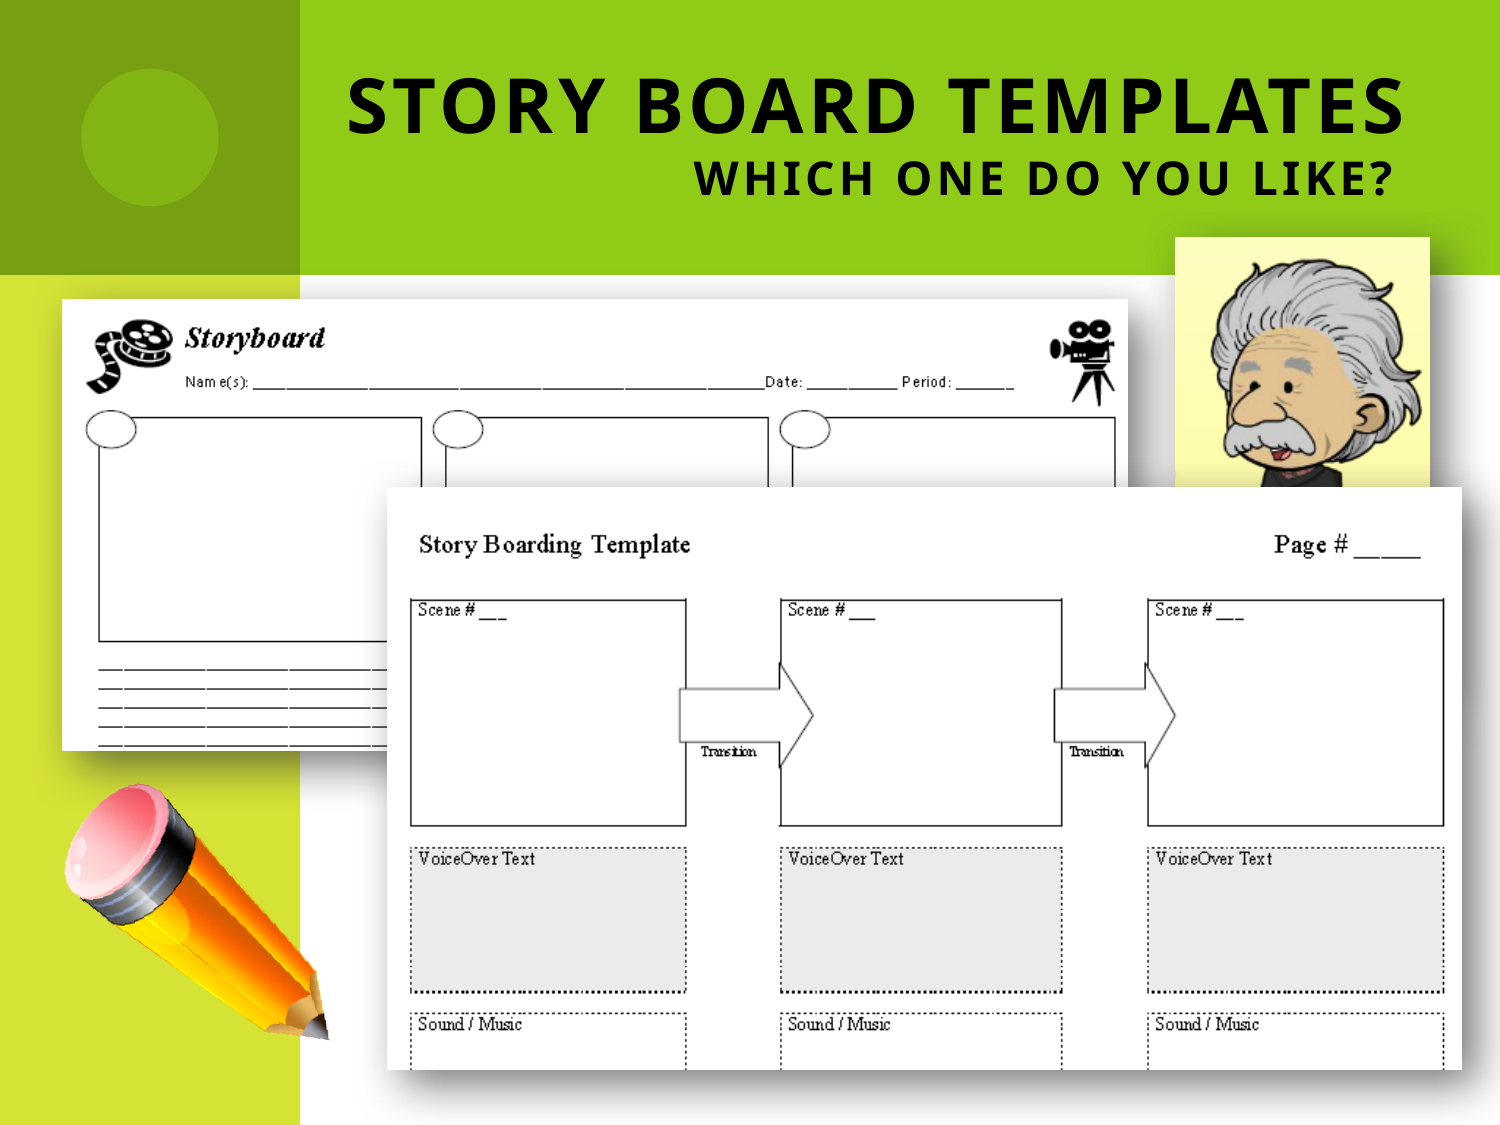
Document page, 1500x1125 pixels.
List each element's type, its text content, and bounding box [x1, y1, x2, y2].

picture [43, 765, 365, 1082]
title Story Board Templates Which one do you like? [324, 37, 1425, 225]
picture [62, 237, 1462, 1070]
